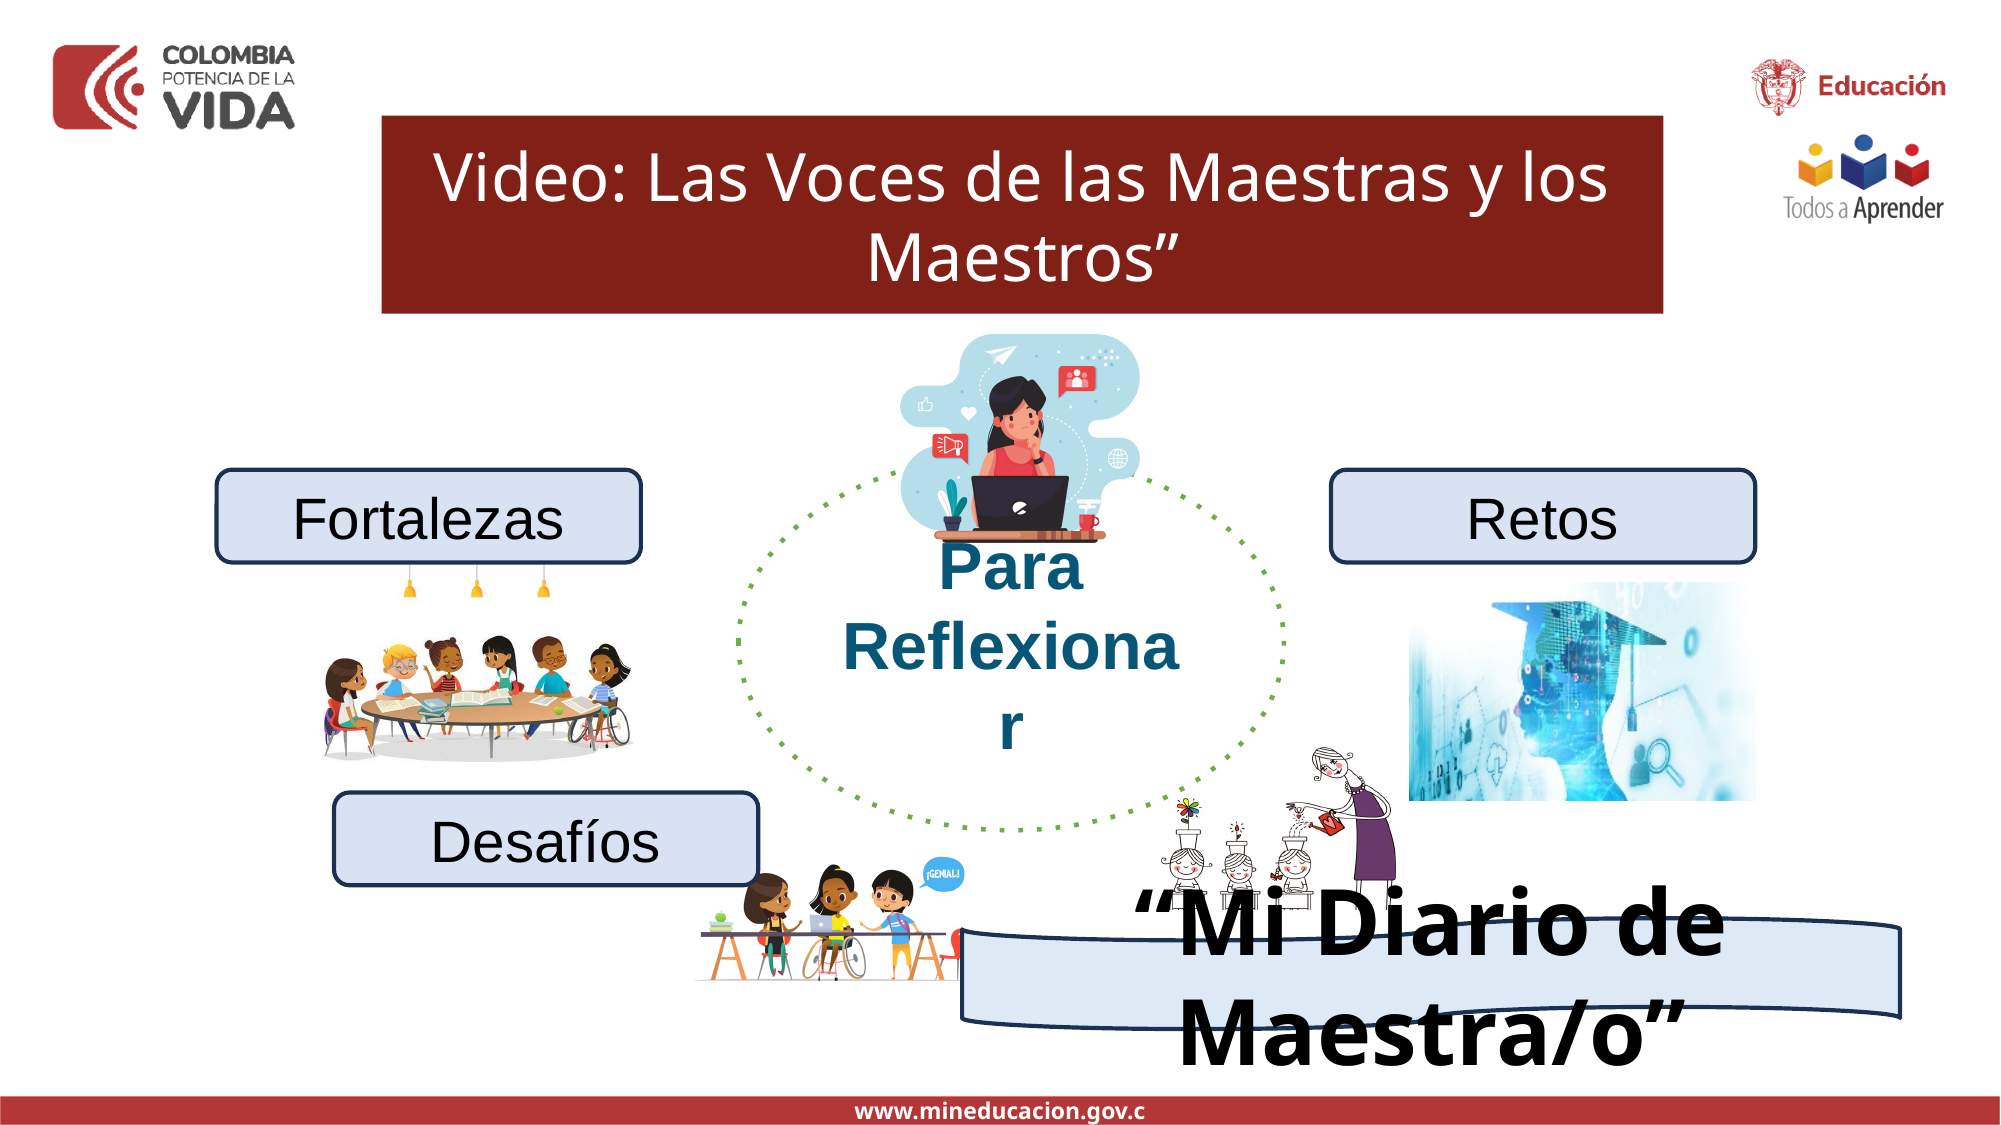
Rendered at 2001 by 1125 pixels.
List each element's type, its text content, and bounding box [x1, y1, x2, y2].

picture [0, 0, 2000, 1125]
text_box Fortalezas [216, 469, 641, 563]
text_box Desafíos [333, 792, 759, 886]
text_box Para Reflexionar [738, 473, 1284, 831]
text_box “Mi Diario de Maestra/o” [963, 918, 1900, 1030]
text_box Retos [1330, 469, 1756, 563]
text_box www.mineducacion.gov.co [836, 1089, 1164, 1125]
text_box Video: Las Voces de las Maestras y los Maestros” [381, 115, 1664, 314]
